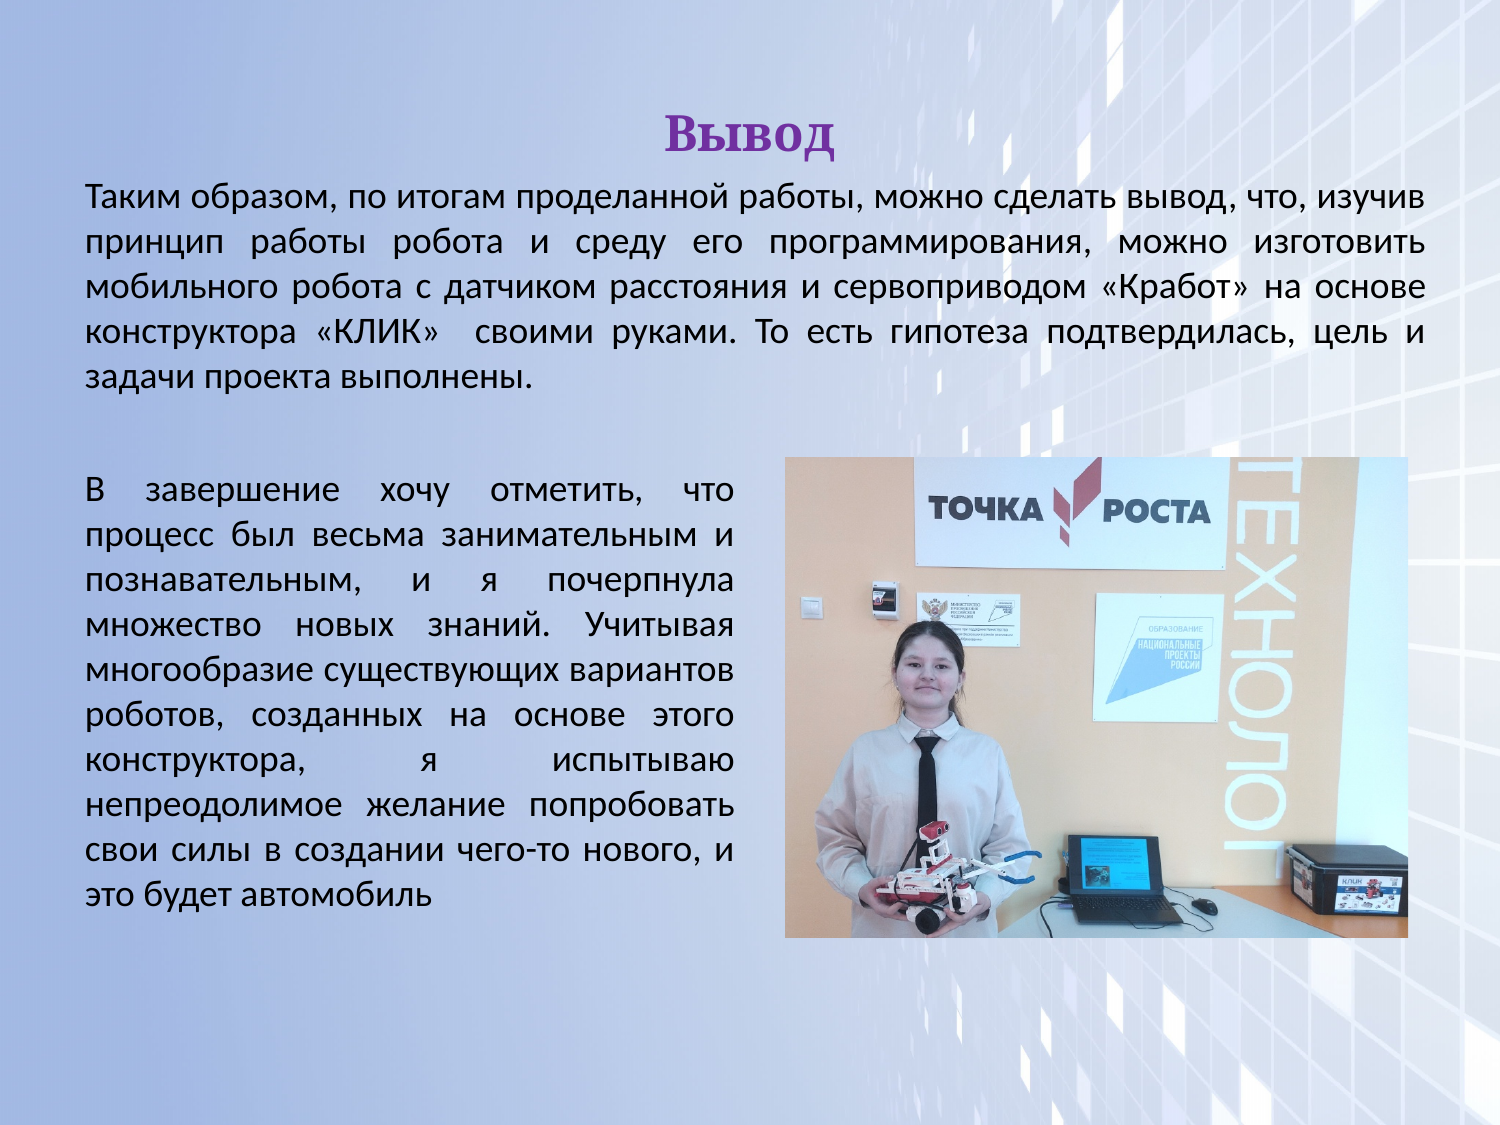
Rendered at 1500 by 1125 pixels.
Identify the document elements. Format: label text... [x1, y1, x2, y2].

text_box Таким образом, по итогам проделанной работы, можно сделать вывод, что, изучив принцип работы робота и среду его программирования, можно изготовить мобильного робота с датчиком расстояния и сервоприводом «Кработ» на основе конструктора «КЛИК» своими руками. То есть гипотеза подтвердилась, цель и задачи проекта выполнены. [70, 163, 1442, 449]
text_box Вывод [35, 94, 1465, 169]
picture [0, 0, 1500, 1125]
text_box В завершение хочу отметить, что процесс был весьма занимательным и познавательным, и я почерпнула множество новых знаний. Учитывая многообразие существующих вариантов роботов, созданных на основе этого конструктора, я испытываю непреодолимое желание попробовать свои силы в создании чего-то нового, и это будет автомобиль [70, 456, 750, 922]
